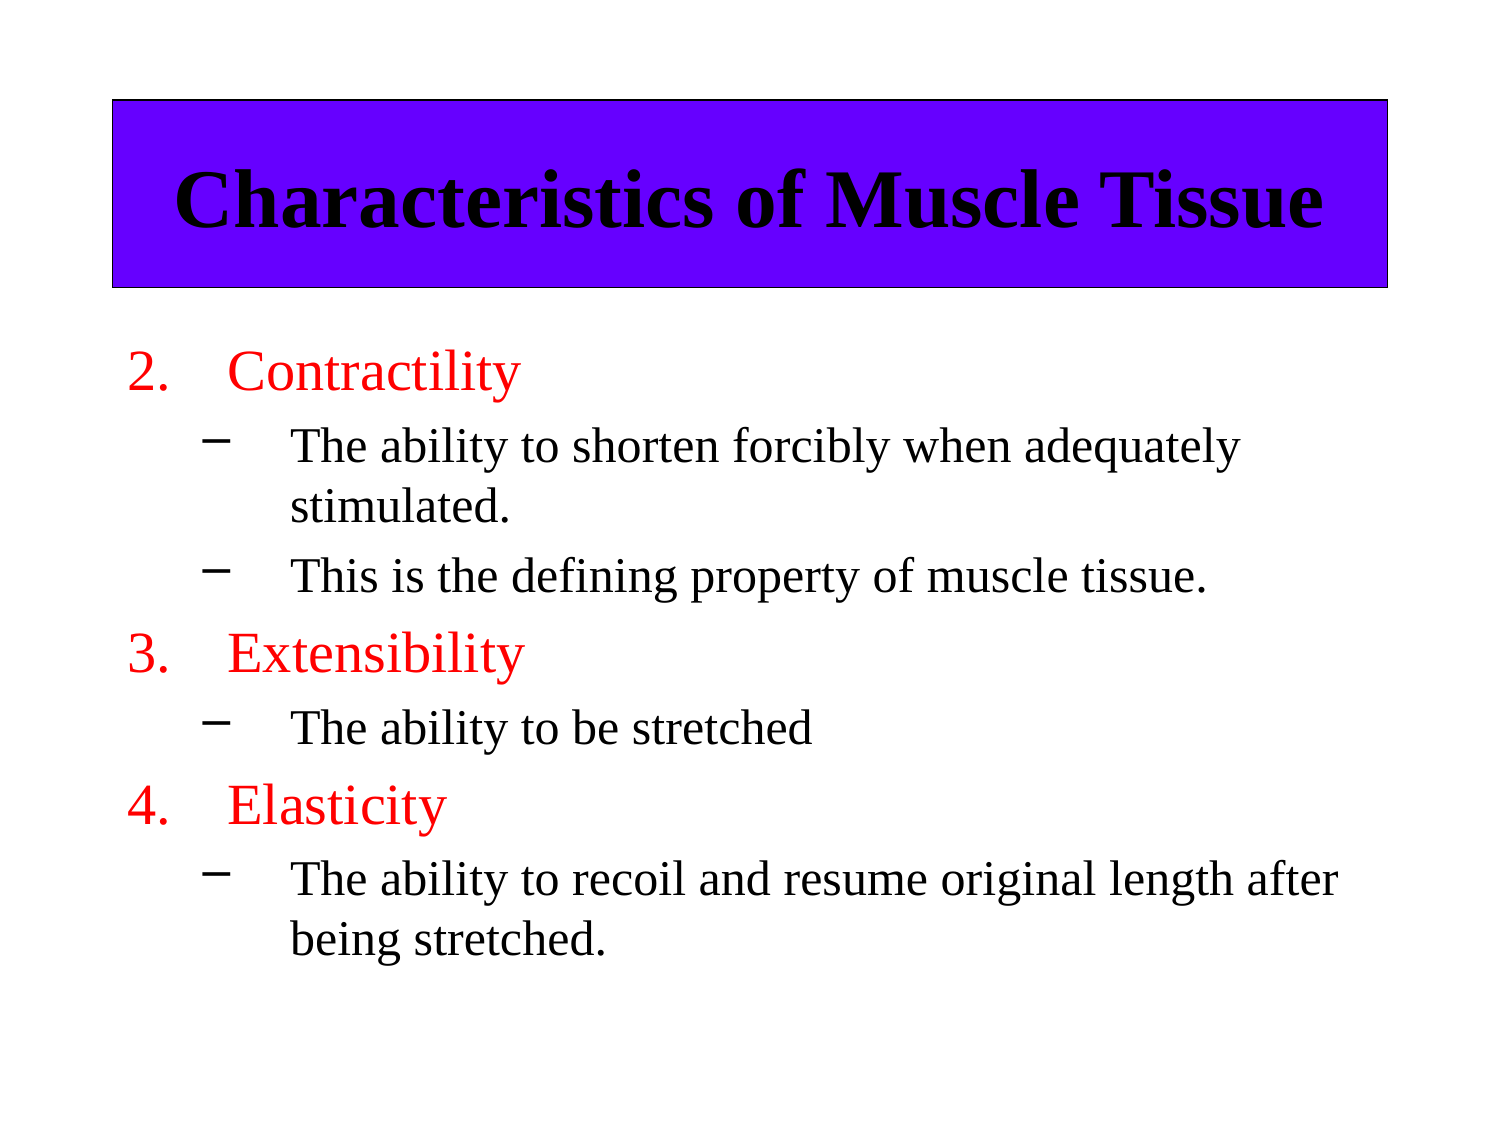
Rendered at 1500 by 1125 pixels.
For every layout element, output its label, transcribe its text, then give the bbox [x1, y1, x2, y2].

title Characteristics of Muscle Tissue [112, 99, 1388, 288]
list Contractility The ability to shorten forcibly when adequately stimulated. This is the defining property of muscle tissue. Extensibility The ability to be stretched Elasticity The ability to recoil and resume original length after being stretched. [112, 324, 1388, 1001]
